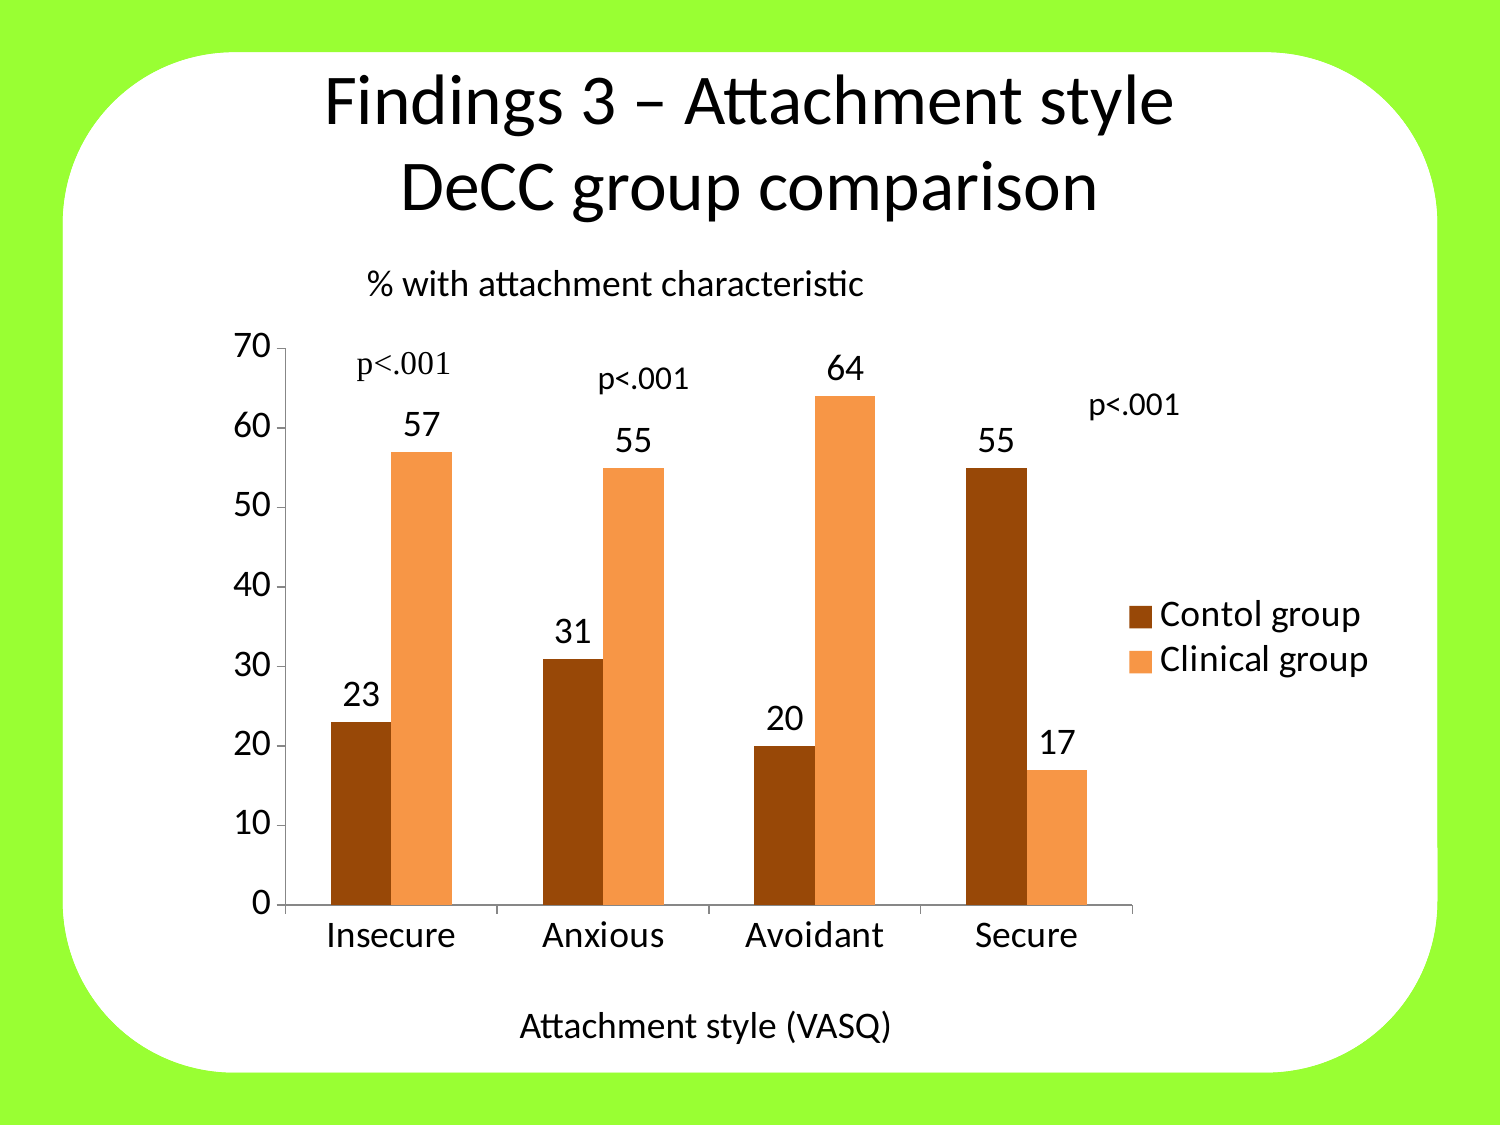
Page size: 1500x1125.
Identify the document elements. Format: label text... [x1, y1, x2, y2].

text_box Attachment style (VASQ) [504, 993, 908, 1054]
title Findings 3 – Attachment style DeCC group comparison [75, 45, 1425, 233]
text_box % with attachment characteristic [352, 251, 880, 307]
chart [189, 309, 1395, 971]
